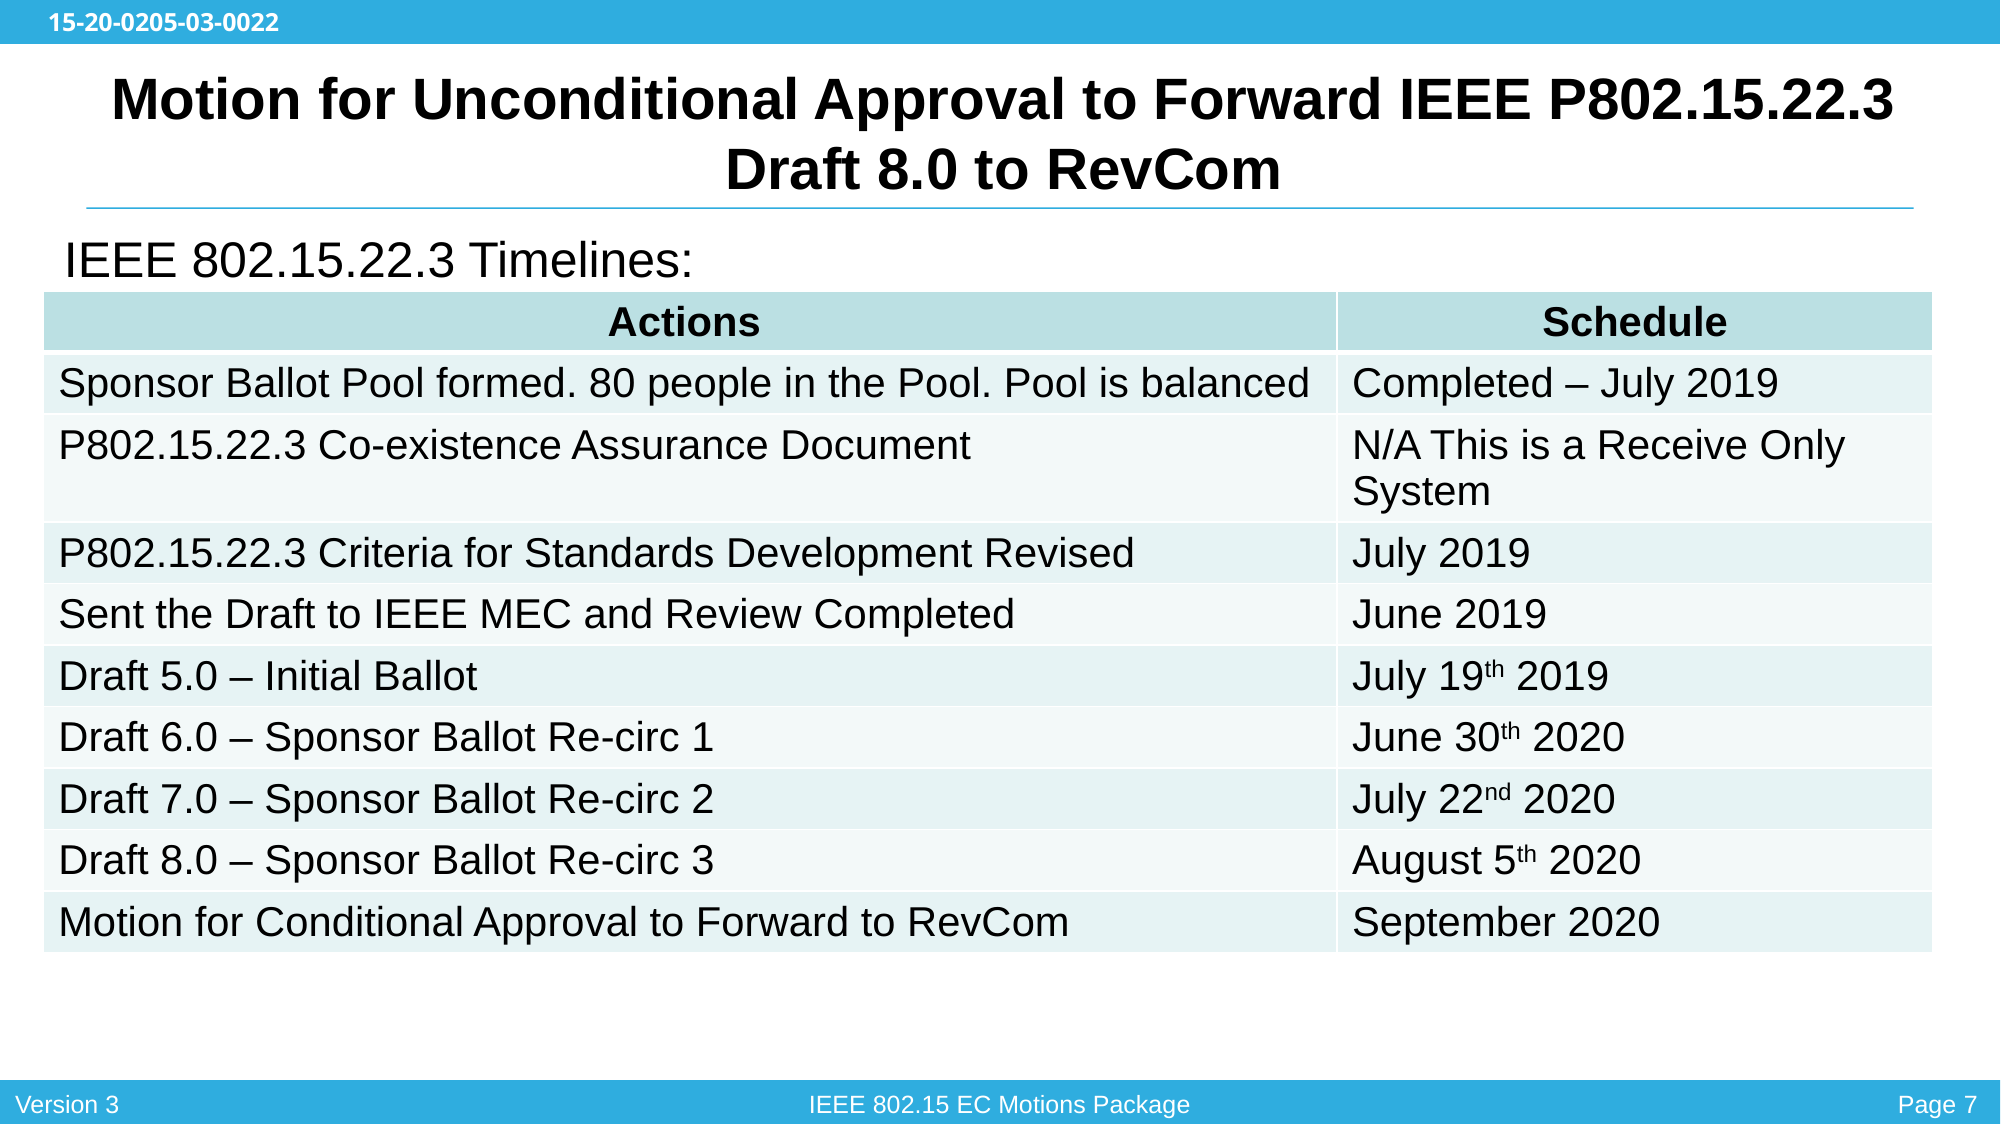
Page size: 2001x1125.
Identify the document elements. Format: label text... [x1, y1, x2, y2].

table_cell Draft 6.0 – Sponsor Ballot Re-circ 1 [44, 707, 1336, 767]
table_cell Completed – July 2019 [1338, 355, 1932, 413]
table_cell P802.15.22.3 Criteria for Standards Development Revised [44, 523, 1336, 583]
title Motion for Unconditional Approval to Forward IEEE P802.15.22.3 Draft 8.0 to RevCom [74, 66, 1934, 197]
table_cell June 2019 [1338, 584, 1932, 644]
table_cell July 19th 2019 [1338, 646, 1932, 706]
table_cell Sponsor Ballot Pool formed. 80 people in the Pool. Pool is balanced [44, 355, 1336, 413]
table_cell August 5th 2020 [1338, 830, 1932, 890]
table_cell Motion for Conditional Approval to Forward to RevCom [44, 892, 1336, 952]
table_cell July 22nd 2020 [1338, 769, 1932, 829]
table_cell N/A This is a Receive Only System [1338, 415, 1932, 521]
table_cell P802.15.22.3 Co-existence Assurance Document [44, 415, 1336, 521]
table_header Actions [44, 292, 1336, 350]
table_cell June 30th 2020 [1338, 707, 1932, 767]
table_cell Draft 7.0 – Sponsor Ballot Re-circ 2 [44, 769, 1336, 829]
table_cell Sent the Draft to IEEE MEC and Review Completed [44, 584, 1336, 644]
list IEEE 802.15.22.3 Timelines: [48, 220, 1939, 1059]
table_cell September 2020 [1338, 892, 1932, 952]
table_cell Draft 5.0 – Initial Ballot [44, 646, 1336, 706]
table_cell Draft 8.0 – Sponsor Ballot Re-circ 3 [44, 830, 1336, 890]
table_header Schedule [1338, 292, 1932, 350]
table_cell July 2019 [1338, 523, 1932, 583]
